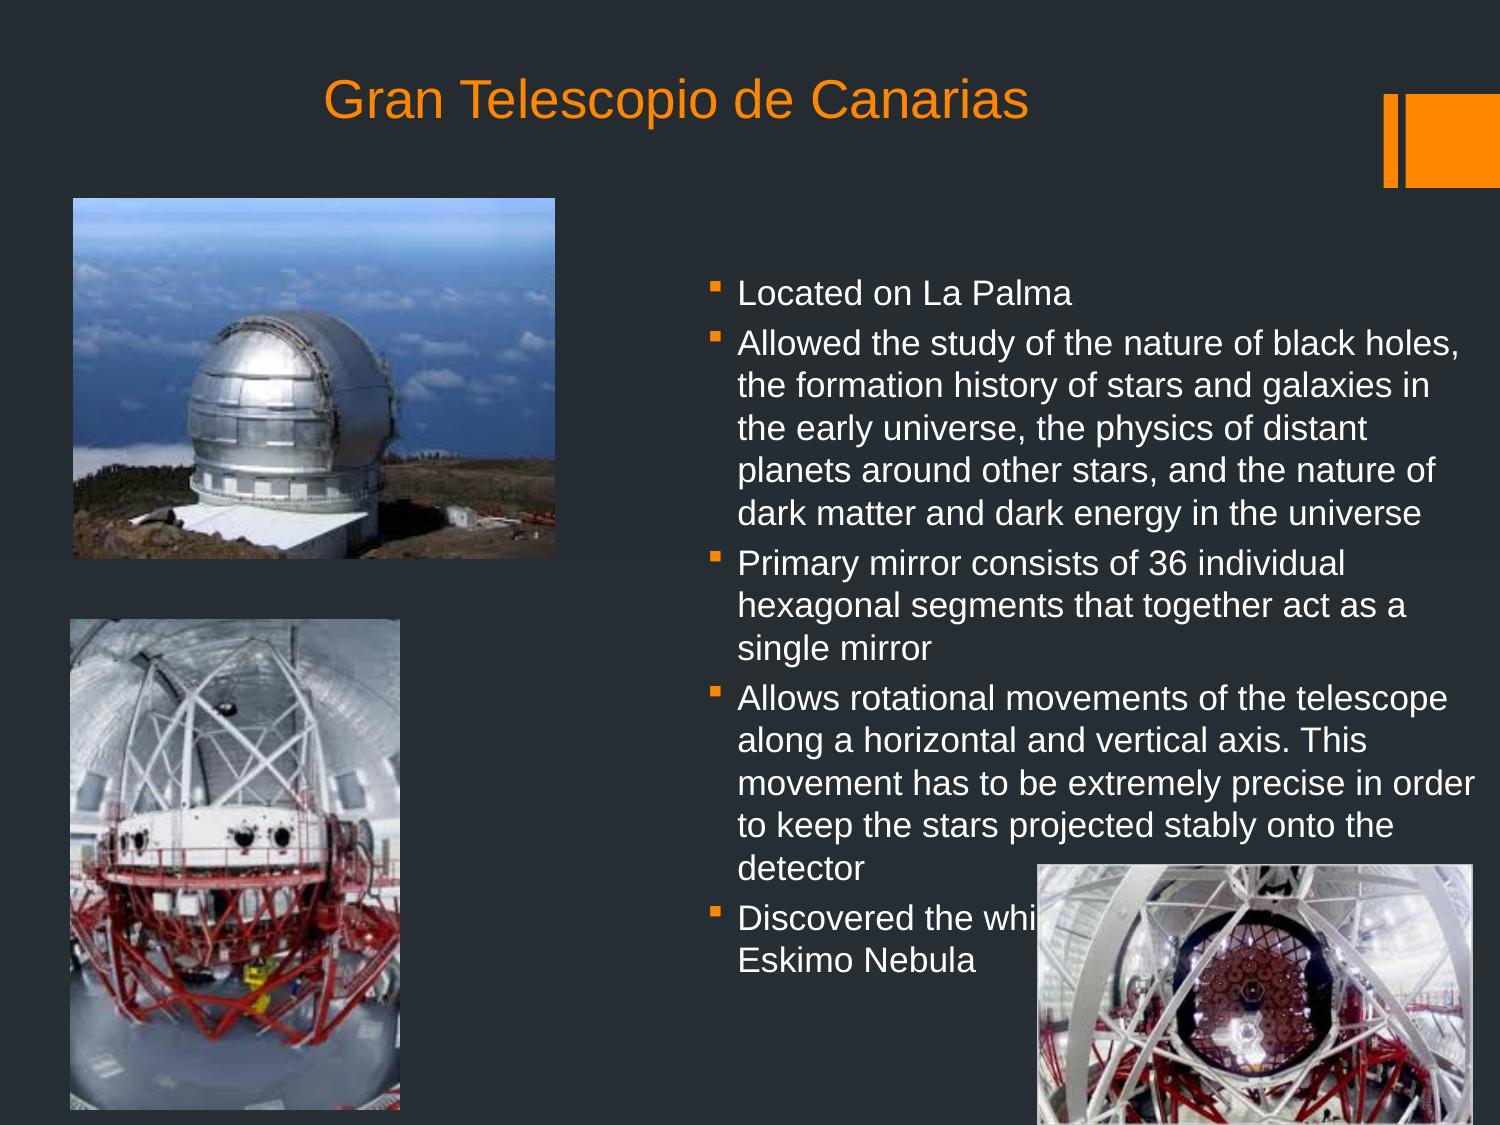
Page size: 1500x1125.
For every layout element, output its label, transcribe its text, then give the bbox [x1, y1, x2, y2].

title Gran Telescopio de Canarias [308, 40, 1088, 138]
picture [1036, 863, 1473, 1125]
picture [72, 197, 555, 560]
picture [69, 618, 401, 1111]
list Located on La Palma Allowed the study of the nature of black holes, the formation history of stars and galaxies in the early universe, the physics of distant planets around other stars, and the nature of dark matter and dark energy in the universe Primary mirror consists of 36 individual hexagonal segments that together act as a single mirror Allows rotational movements of the telescope along a horizontal and vertical axis. This movement has to be extremely precise in order to keep the stars projected stably onto the detector Discovered the whirlpool galaxy M51 and the Eskimo Nebula [684, 262, 1500, 1059]
